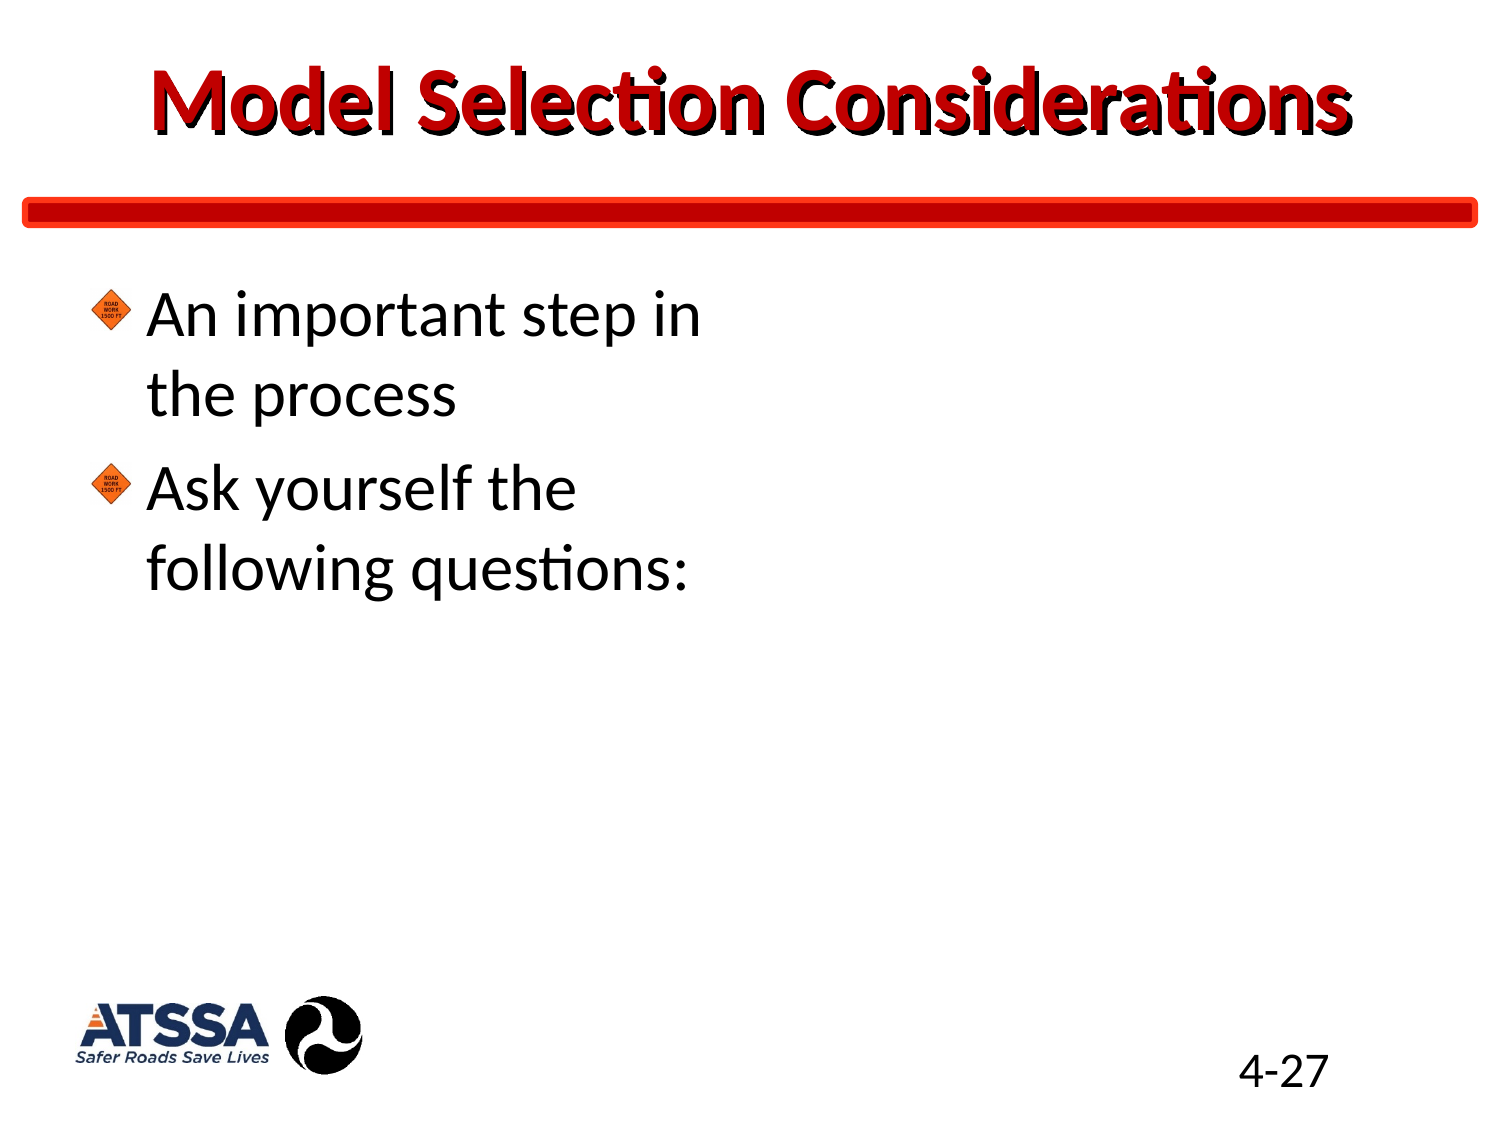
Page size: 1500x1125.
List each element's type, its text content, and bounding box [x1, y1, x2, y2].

title Model Selection Considerations [0, 0, 1500, 188]
list An important step in the process Ask yourself the following questions: [74, 262, 751, 988]
picture [90, 288, 132, 331]
picture [90, 462, 132, 505]
picture [75, 1003, 269, 1063]
picture [276, 989, 370, 1077]
